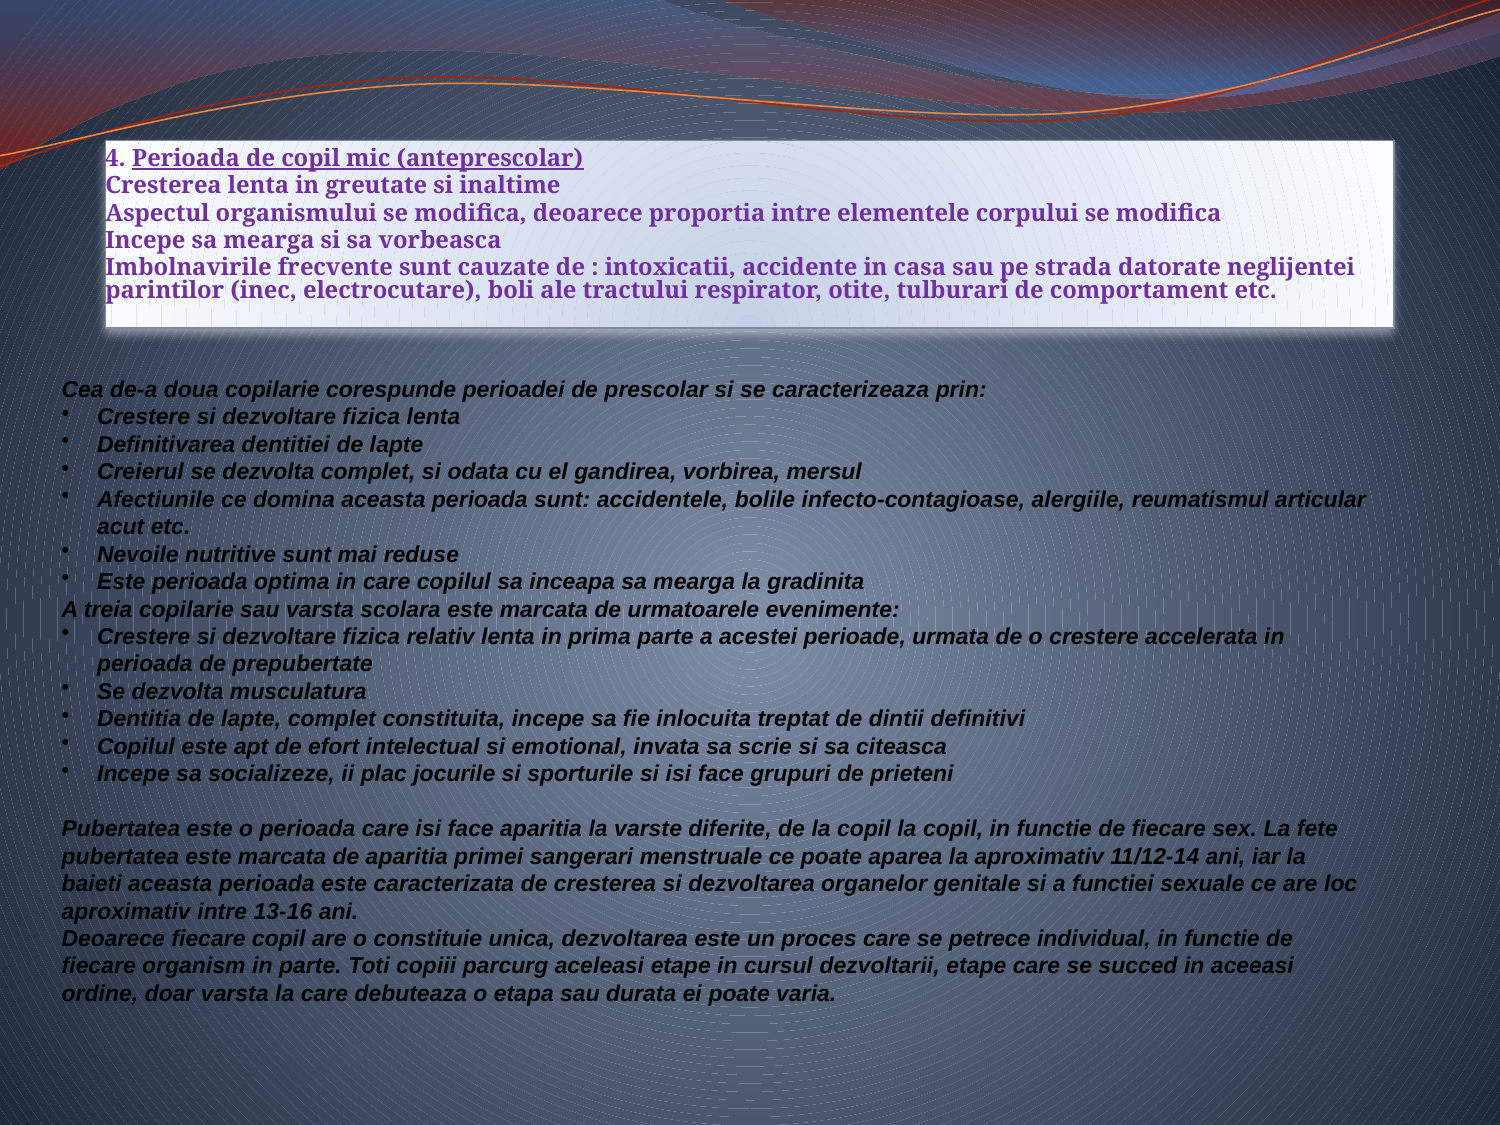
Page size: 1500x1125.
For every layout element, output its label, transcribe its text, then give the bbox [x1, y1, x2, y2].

subtitle 4. Perioada de copil mic (anteprescolar) Cresterea lenta in greutate si inaltime Aspectul organismului se modifica, deoarece proportia intre elementele corpului se modifica Incepe sa mearga si sa vorbeasca Imbolnavirile frecvente sunt cauzate de : intoxicatii, accidente in casa sau pe strada datorate neglijentei parintilor (inec, electrocutare), boli ale tractului respirator, otite, tulburari de comportament etc. [105, 140, 1395, 329]
text_box Cea de-a doua copilarie corespunde perioadei de prescolar si se caracterizeaza prin: Crestere si dezvoltare fizica lenta Definitivarea dentitiei de lapte Creierul se dezvolta complet, si odata cu el gandirea, vorbirea, mersul Afectiunile ce domina aceasta perioada sunt: accidentele, bolile infecto-contagioase, alergiile, reumatismul articular acut etc. Nevoile nutritive sunt mai reduse Este perioada optima in care copilul sa inceapa sa mearga la gradinita A treia copilarie sau varsta scolara este marcata de urmatoarele evenimente: Crestere si dezvoltare fizica relativ lenta in prima parte a acestei perioade, urmata de o crestere accelerata in perioada de prepubertate Se dezvolta musculatura Dentitia de lapte, complet constituita, incepe sa fie inlocuita treptat de dintii definitivi Copilul este apt de efort intelectual si emotional, invata sa scrie si sa citeasca Incepe sa socializeze, ii plac jocurile si sporturile si isi face grupuri de prieteni Pubertatea este o perioada care isi face aparitia la varste diferite, de la copil la copil, in functie de fiecare sex. La fete pubertatea este marcata de aparitia primei sangerari menstruale ce poate aparea la aproximativ 11/12-14 ani, iar la baieti aceasta perioada este caracterizata de cresterea si dezvoltarea organelor genitale si a functiei sexuale ce are loc aproximativ intre 13-16 ani. Deoarece fiecare copil are o constituie unica, dezvoltarea este un proces care se petrece individual, in functie de fiecare organism in parte. Toti copiii parcurg aceleasi etape in cursul dezvoltarii, etape care se succed in aceeasi ordine, doar varsta la care debuteaza o etapa sau durata ei poate varia. [46, 367, 1383, 1014]
